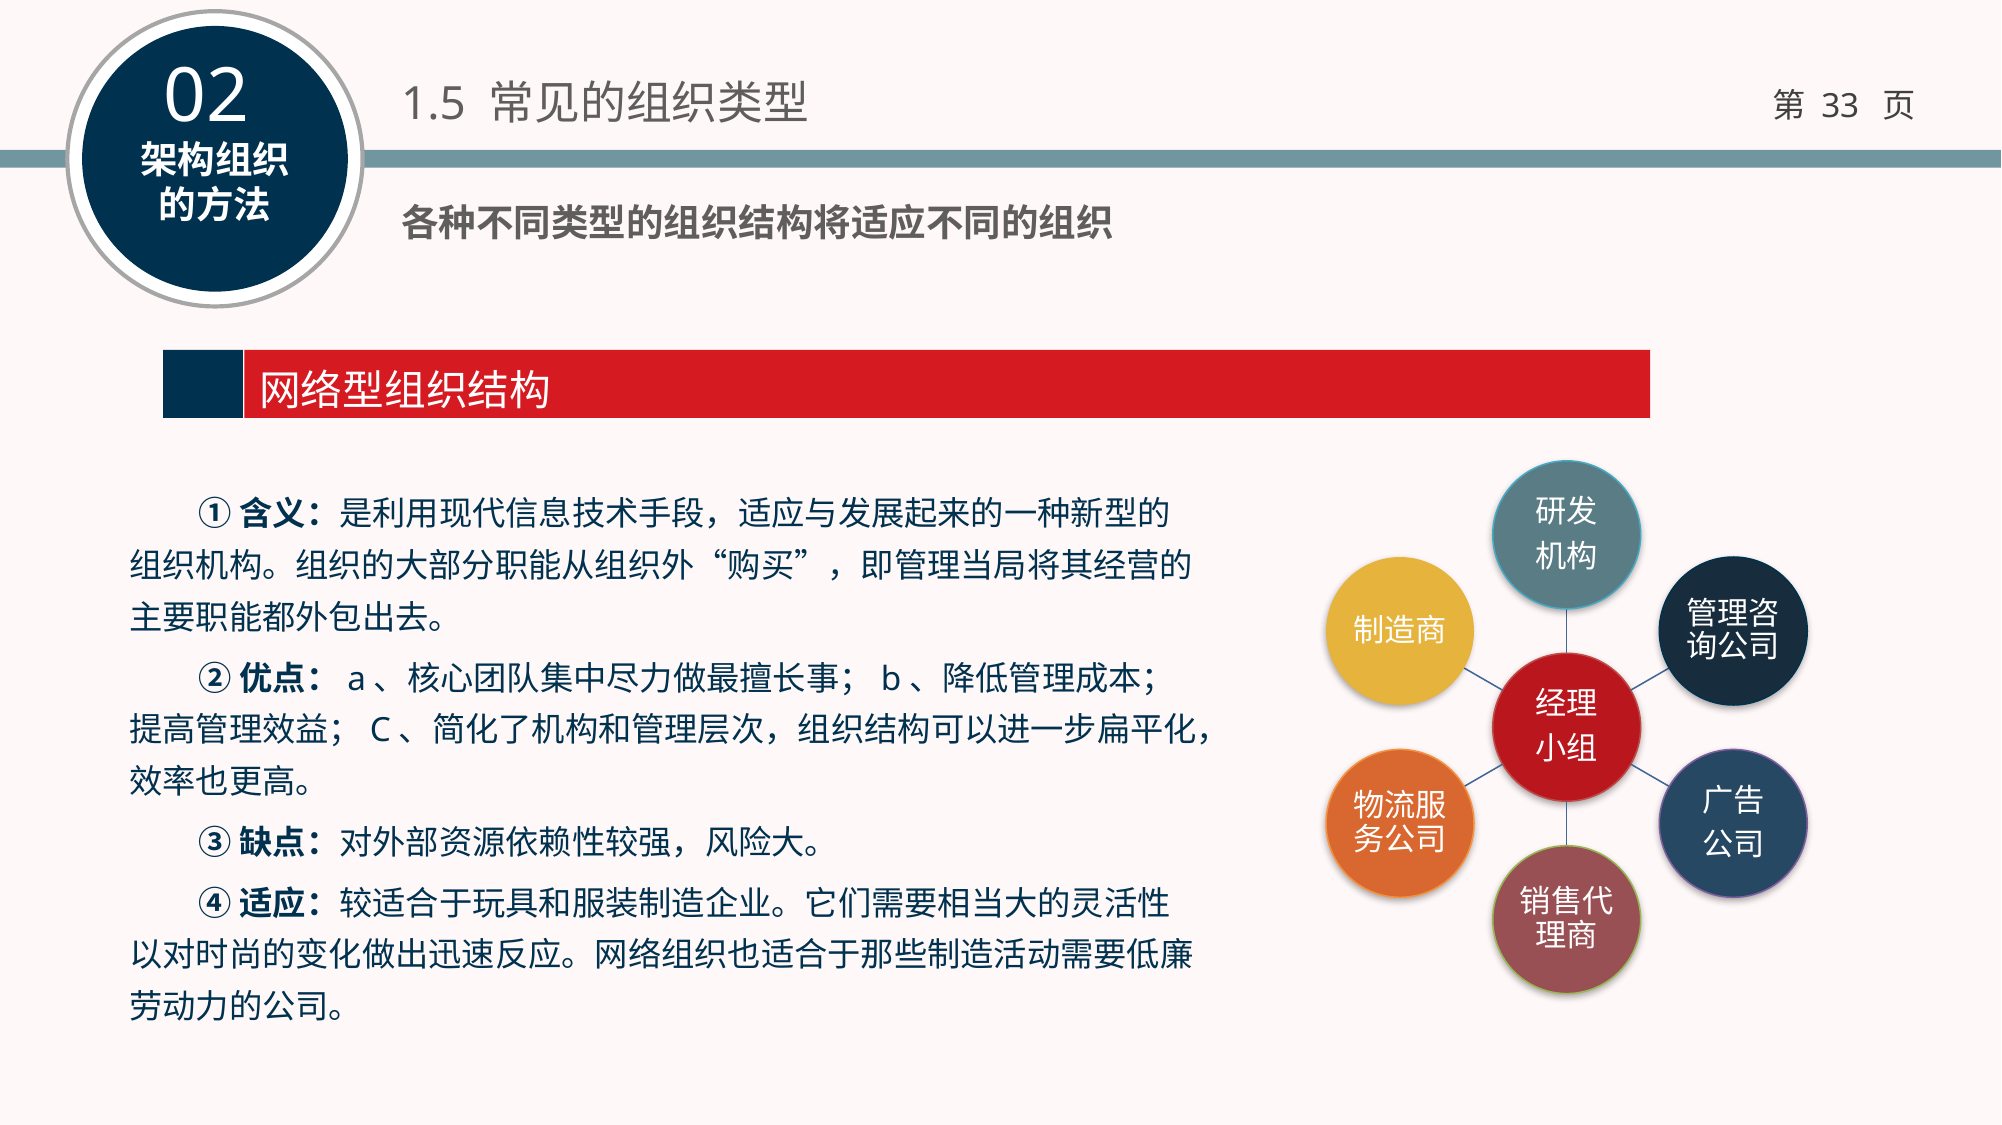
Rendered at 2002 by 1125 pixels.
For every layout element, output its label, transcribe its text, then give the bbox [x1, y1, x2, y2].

text_box ①含义：是利用现代信息技术手段，适应与发展起来的一种新型的组织机构。组织的大部分职能从组织外“购买”，即管理当局将其经营的主要职能都外包出去。 ②优点：a、核心团队集中尽力做最擅长事；b、降低管理成本；提高管理效益；C、简化了机构和管理层次，组织结构可以进一步扁平化，效率也更高。 ③缺点：对外部资源依赖性较强，风险大。 ④适应：较适合于玩具和服装制造企业。它们需要相当大的灵活性以对时尚的变化做出迅速反应。网络组织也适合于那些制造活动需要低廉劳动力的公司。 [114, 473, 1213, 1033]
list 1.5 常见的组织类型 [386, 66, 1722, 138]
text_box 网络型组织结构 [244, 349, 1651, 418]
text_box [1283, 459, 1850, 995]
text_box [163, 349, 243, 418]
list 各种不同类型的组织结构将适应不同的组织 [386, 191, 1722, 252]
